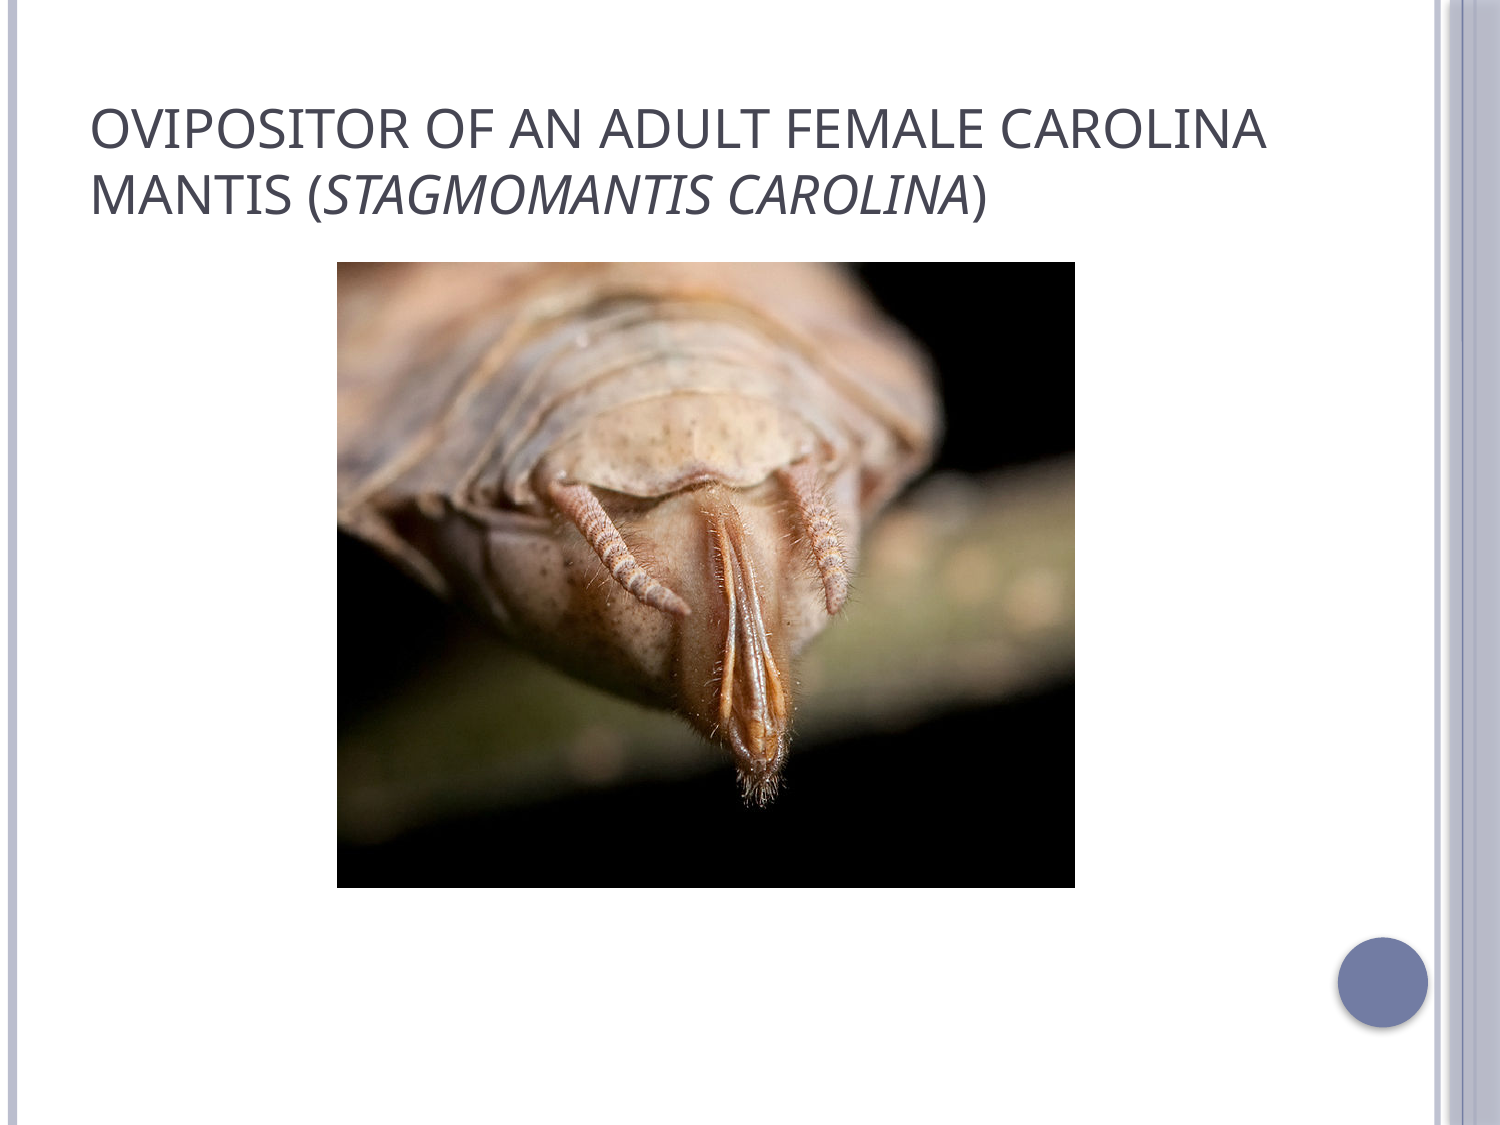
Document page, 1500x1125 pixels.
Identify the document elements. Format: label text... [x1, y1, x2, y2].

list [336, 261, 1076, 888]
title Ovipositor of an adult female Carolina mantis (Stagmomantis Carolina) [75, 45, 1300, 233]
